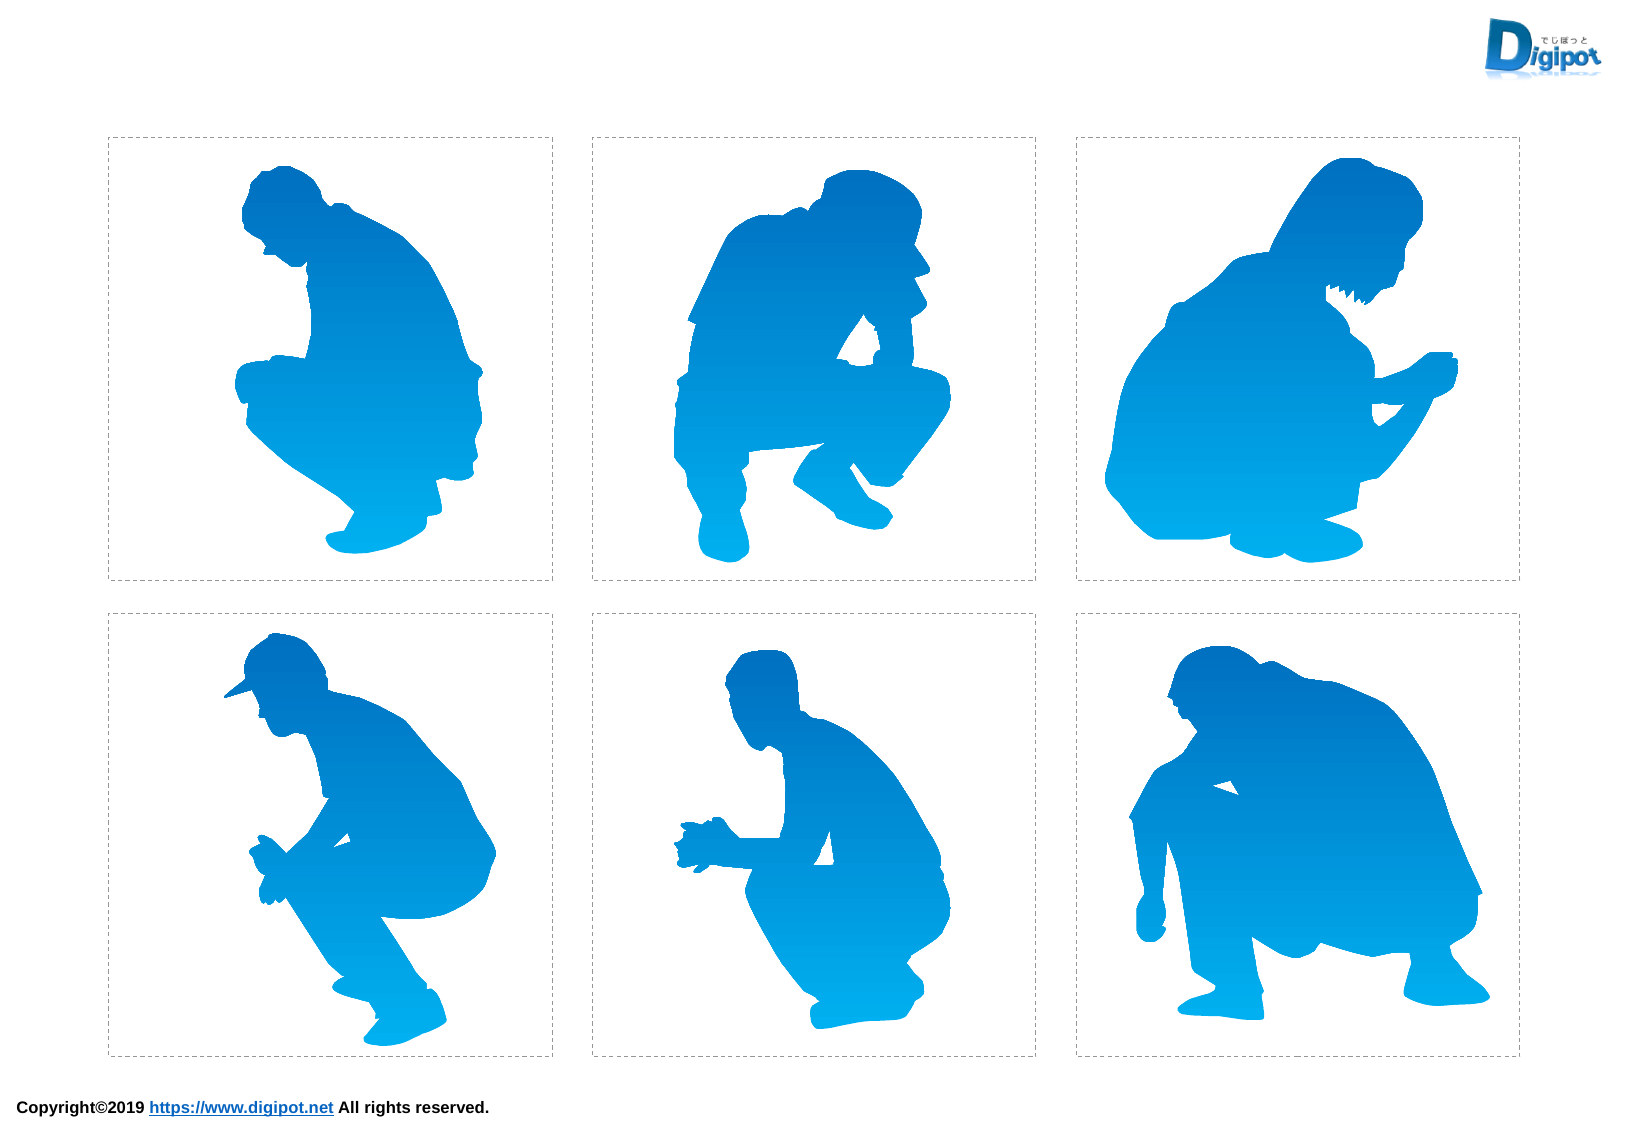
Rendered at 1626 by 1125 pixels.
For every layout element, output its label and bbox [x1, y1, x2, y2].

text_box [224, 632, 497, 1046]
text_box [1129, 645, 1490, 1021]
text_box [235, 166, 483, 554]
text_box [674, 650, 951, 1029]
text_box [673, 169, 951, 563]
text_box [1105, 157, 1458, 563]
picture [1485, 18, 1602, 82]
